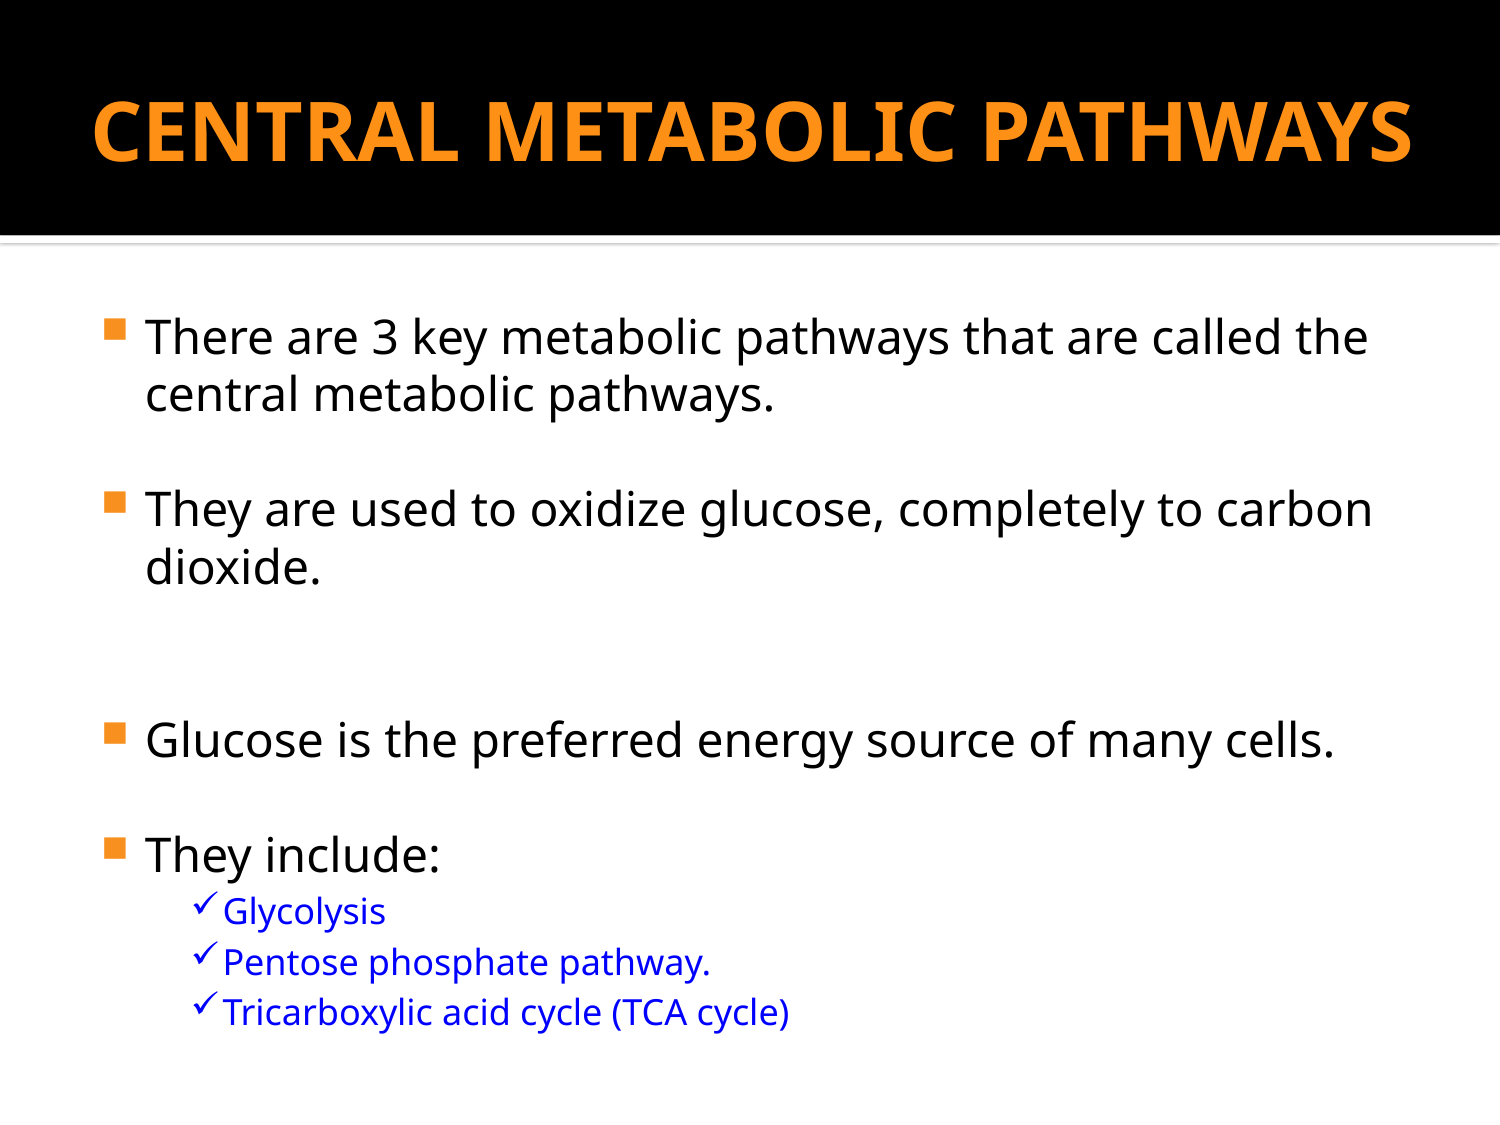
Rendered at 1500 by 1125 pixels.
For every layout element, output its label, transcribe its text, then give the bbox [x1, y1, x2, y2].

title CENTRAL METABOLIC PATHWAYS [75, 25, 1425, 231]
list There are 3 key metabolic pathways that are called the central metabolic pathways. They are used to oxidize glucose, completely to carbon dioxide. Glucose is the preferred energy source of many cells. They include: Glycolysis Pentose phosphate pathway. Tricarboxylic acid cycle (TCA cycle) [75, 291, 1425, 1050]
